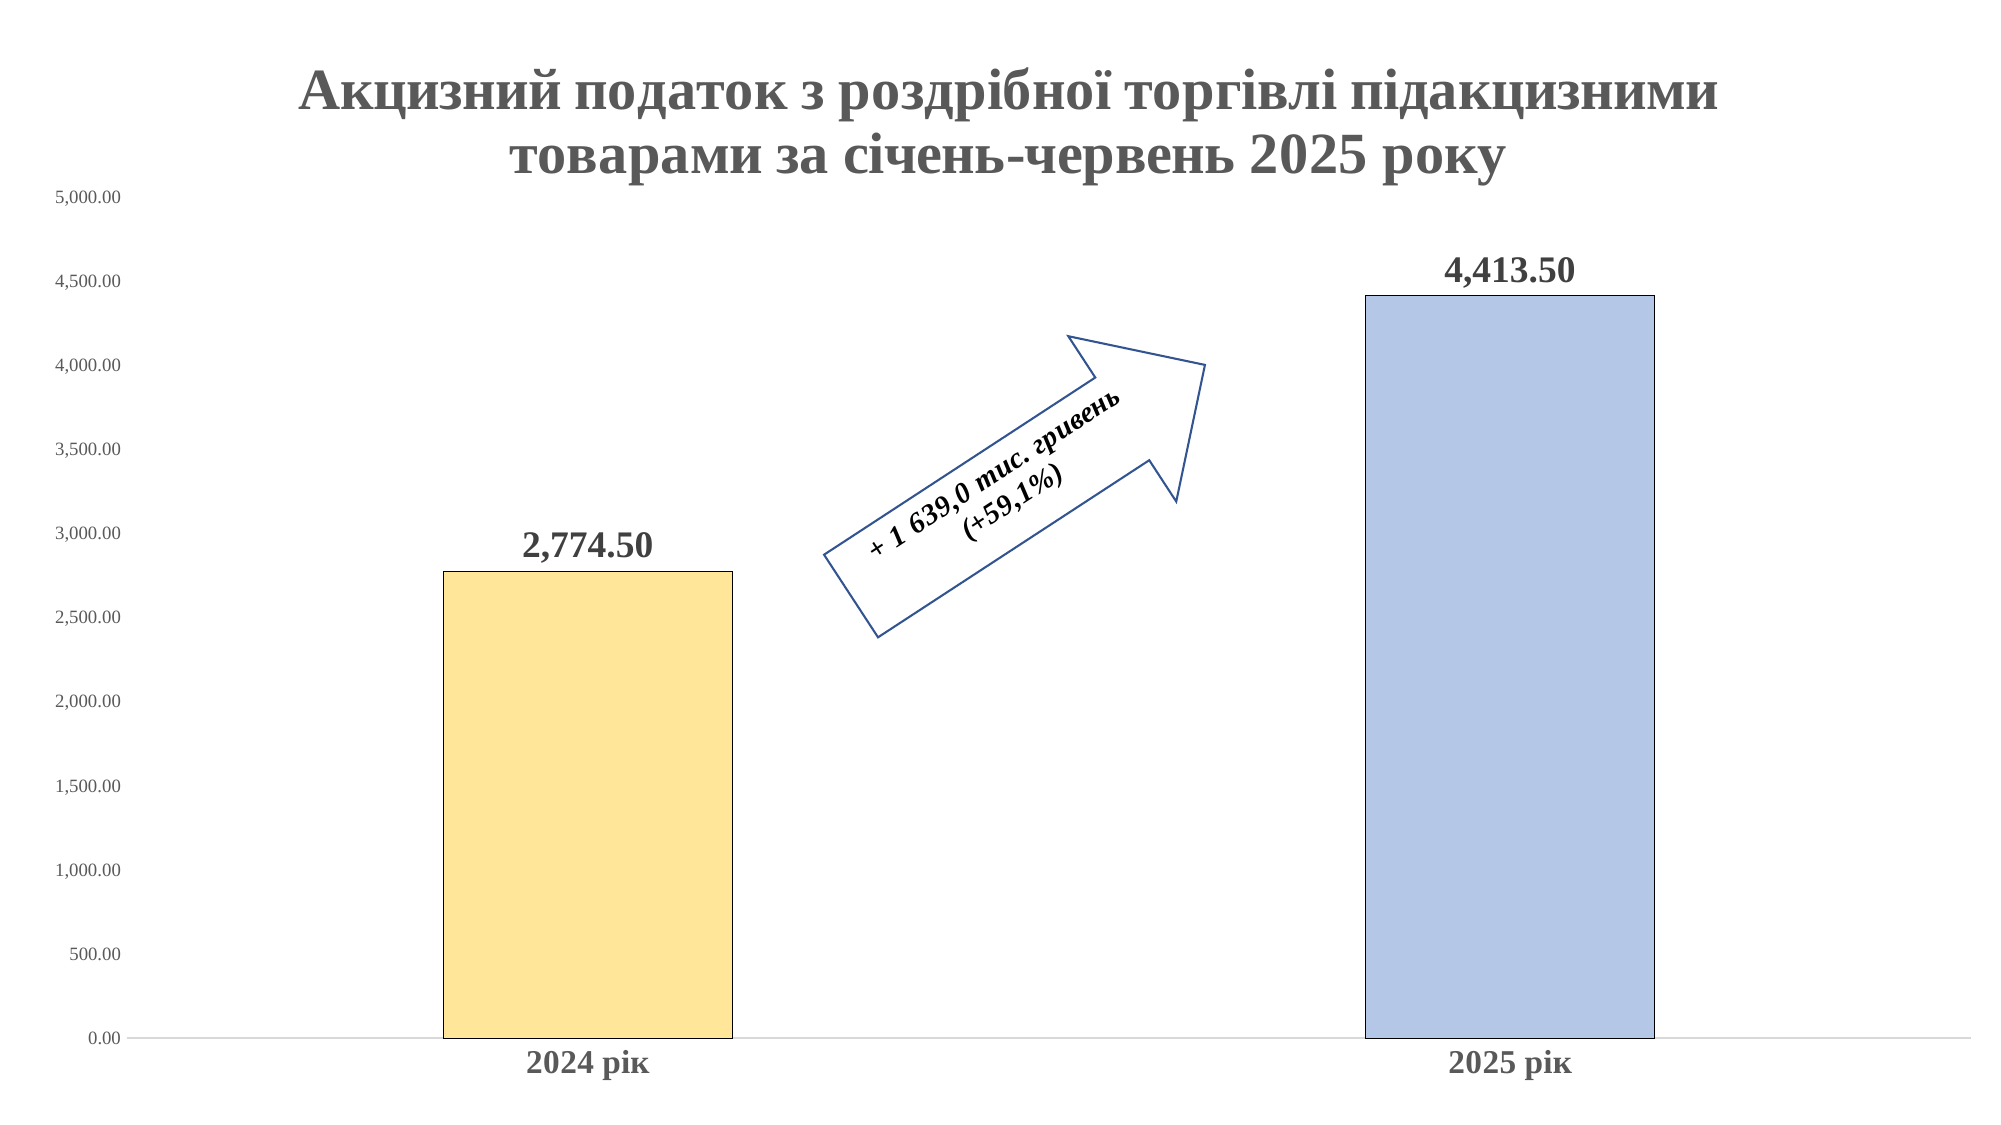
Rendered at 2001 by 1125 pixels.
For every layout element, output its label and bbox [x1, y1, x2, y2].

chart [27, 10, 1990, 1100]
